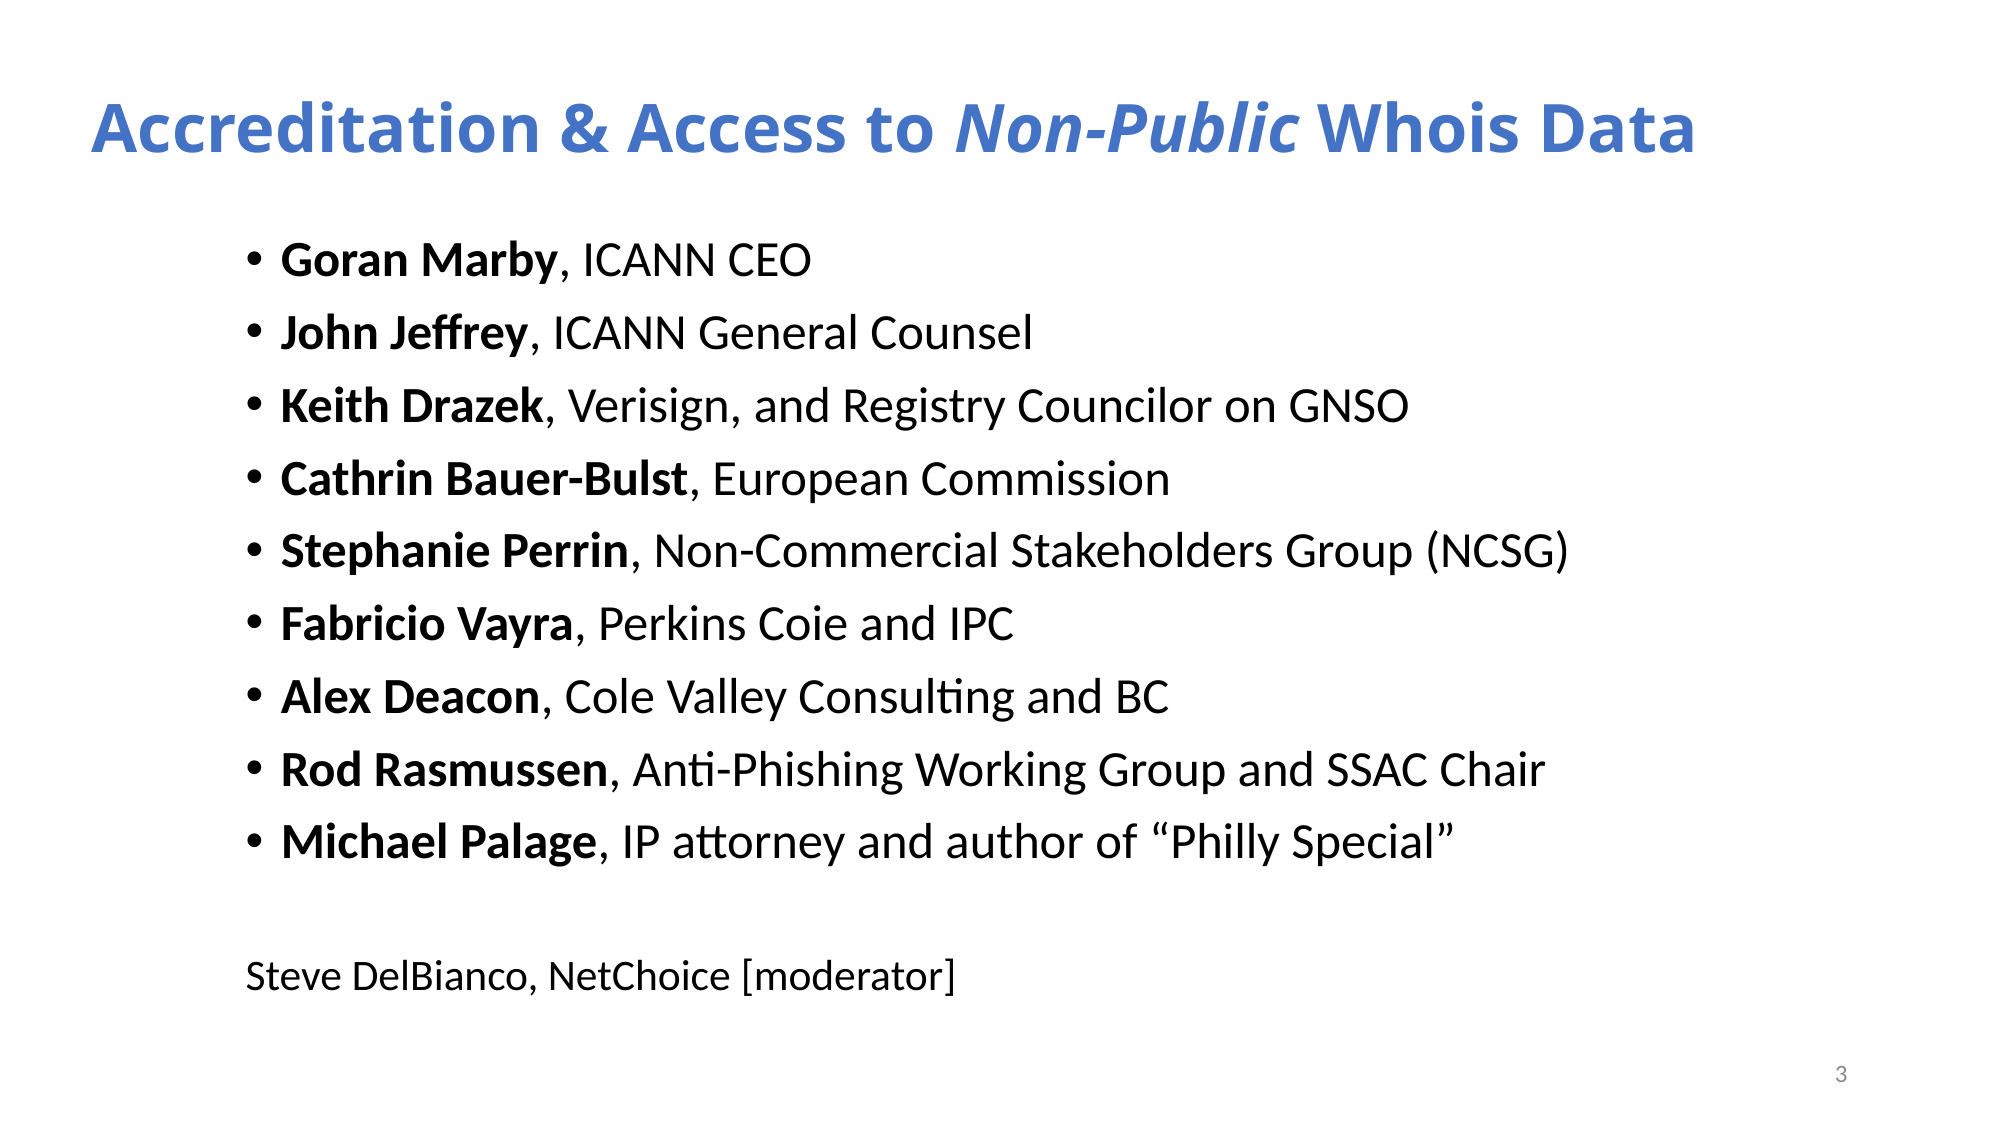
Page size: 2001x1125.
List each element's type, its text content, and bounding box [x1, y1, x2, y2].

text_box Accreditation & Access to Non-Public Whois Data [76, 52, 1802, 209]
slide_number 3 [1412, 1042, 1863, 1103]
list Goran Marby, ICANN CEO John Jeffrey, ICANN General Counsel Keith Drazek, Verisign, and Registry Councilor on GNSO Cathrin Bauer-Bulst, European Commission Stephanie Perrin, Non-Commercial Stakeholders Group (NCSG) Fabricio Vayra, Perkins Coie and IPC Alex Deacon, Cole Valley Consulting and BC Rod Rasmussen, Anti-Phishing Working Group and SSAC Chair Michael Palage, IP attorney and author of “Philly Special” Steve DelBianco, NetChoice [moderator] [230, 225, 1956, 1009]
